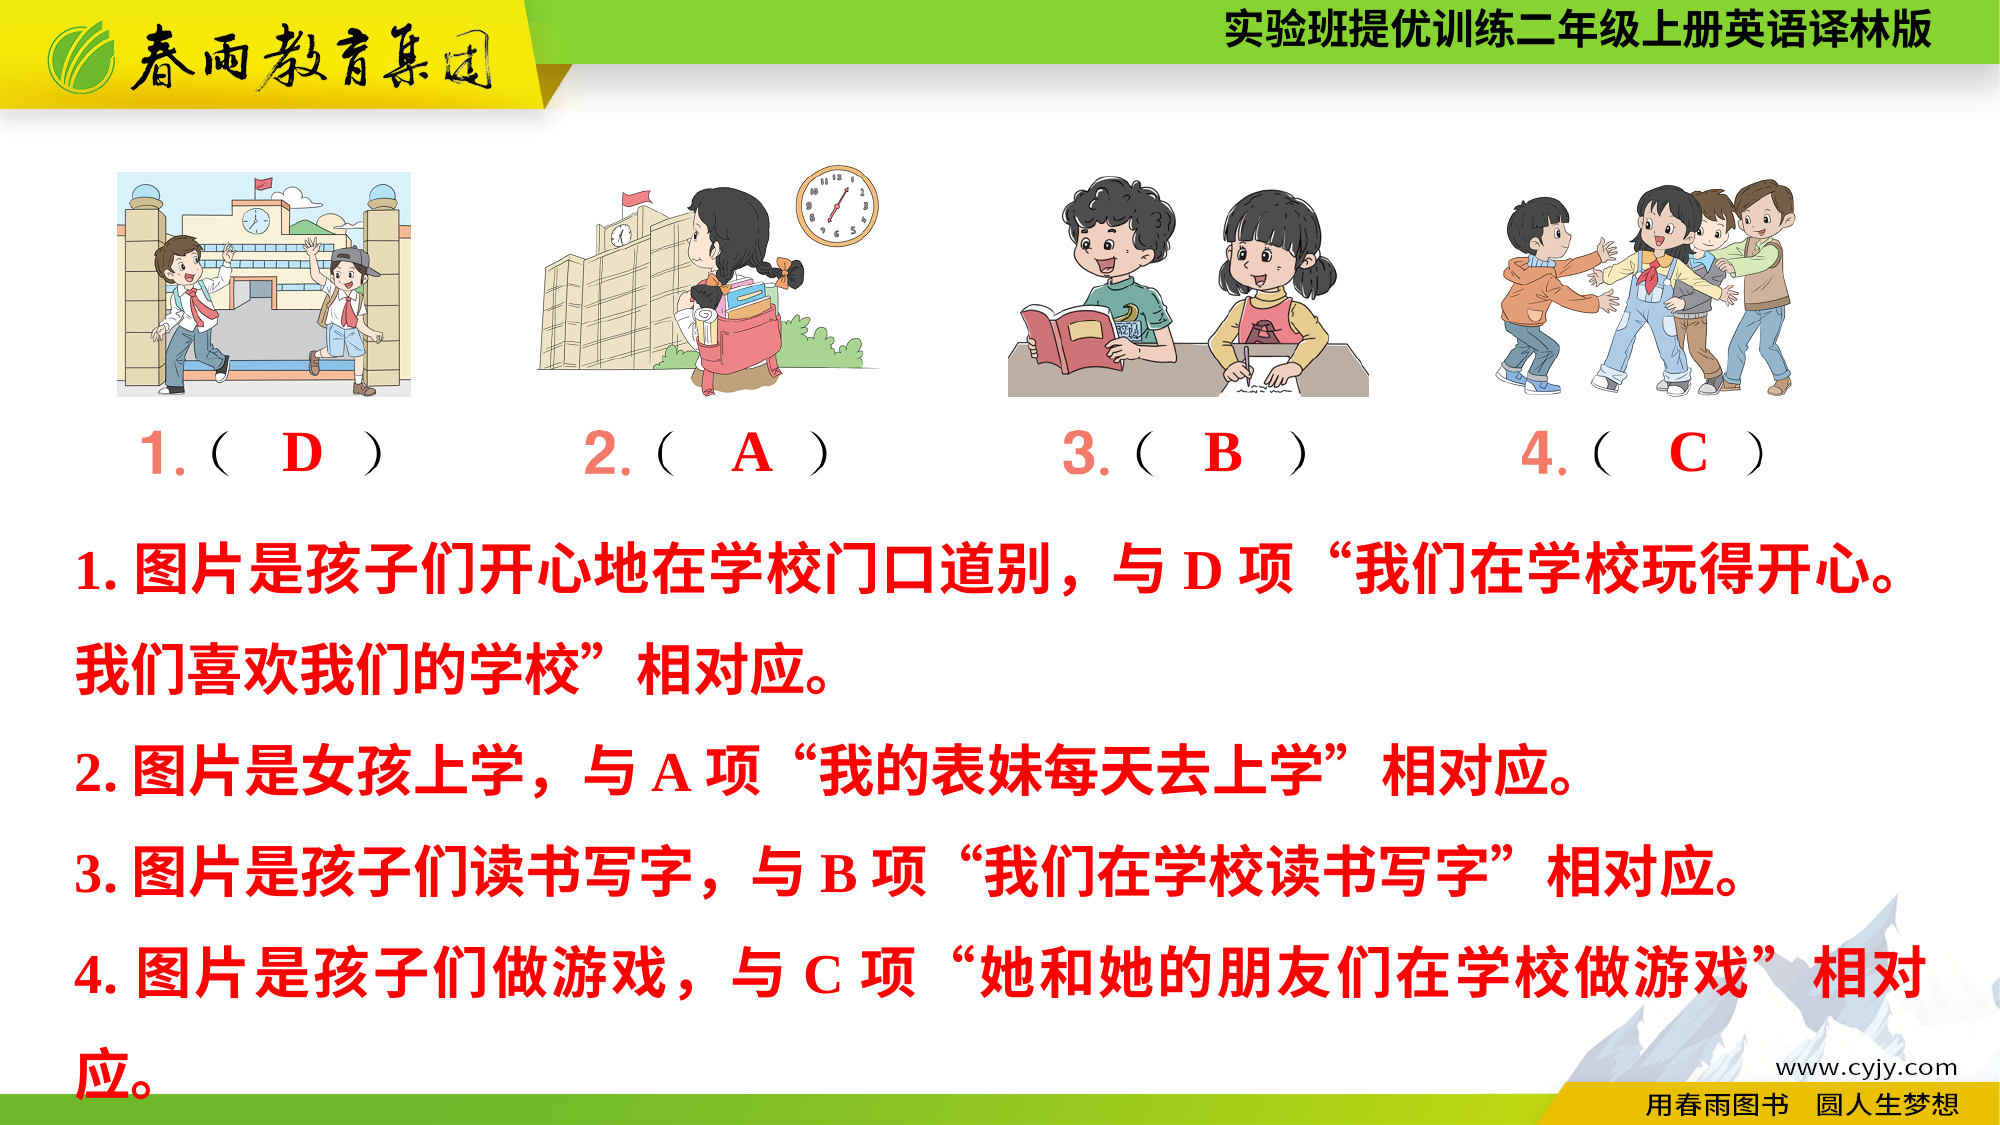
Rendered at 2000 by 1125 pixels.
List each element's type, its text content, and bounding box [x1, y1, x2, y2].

picture [0, 0, 2000, 1125]
list 1.图片是孩子们开心地在学校门口道别，与D项“我们在学校玩得开心。我们喜欢我们的学校”相对应。 2.图片是女孩上学，与A项“我的表妹每天去上学”相对应。 3.图片是孩子们读书写字，与B项“我们在学校读书写字”相对应。 4.图片是孩子们做游戏，与C项“她和她的朋友们在学校做游戏”相对应。 [59, 491, 1944, 1006]
